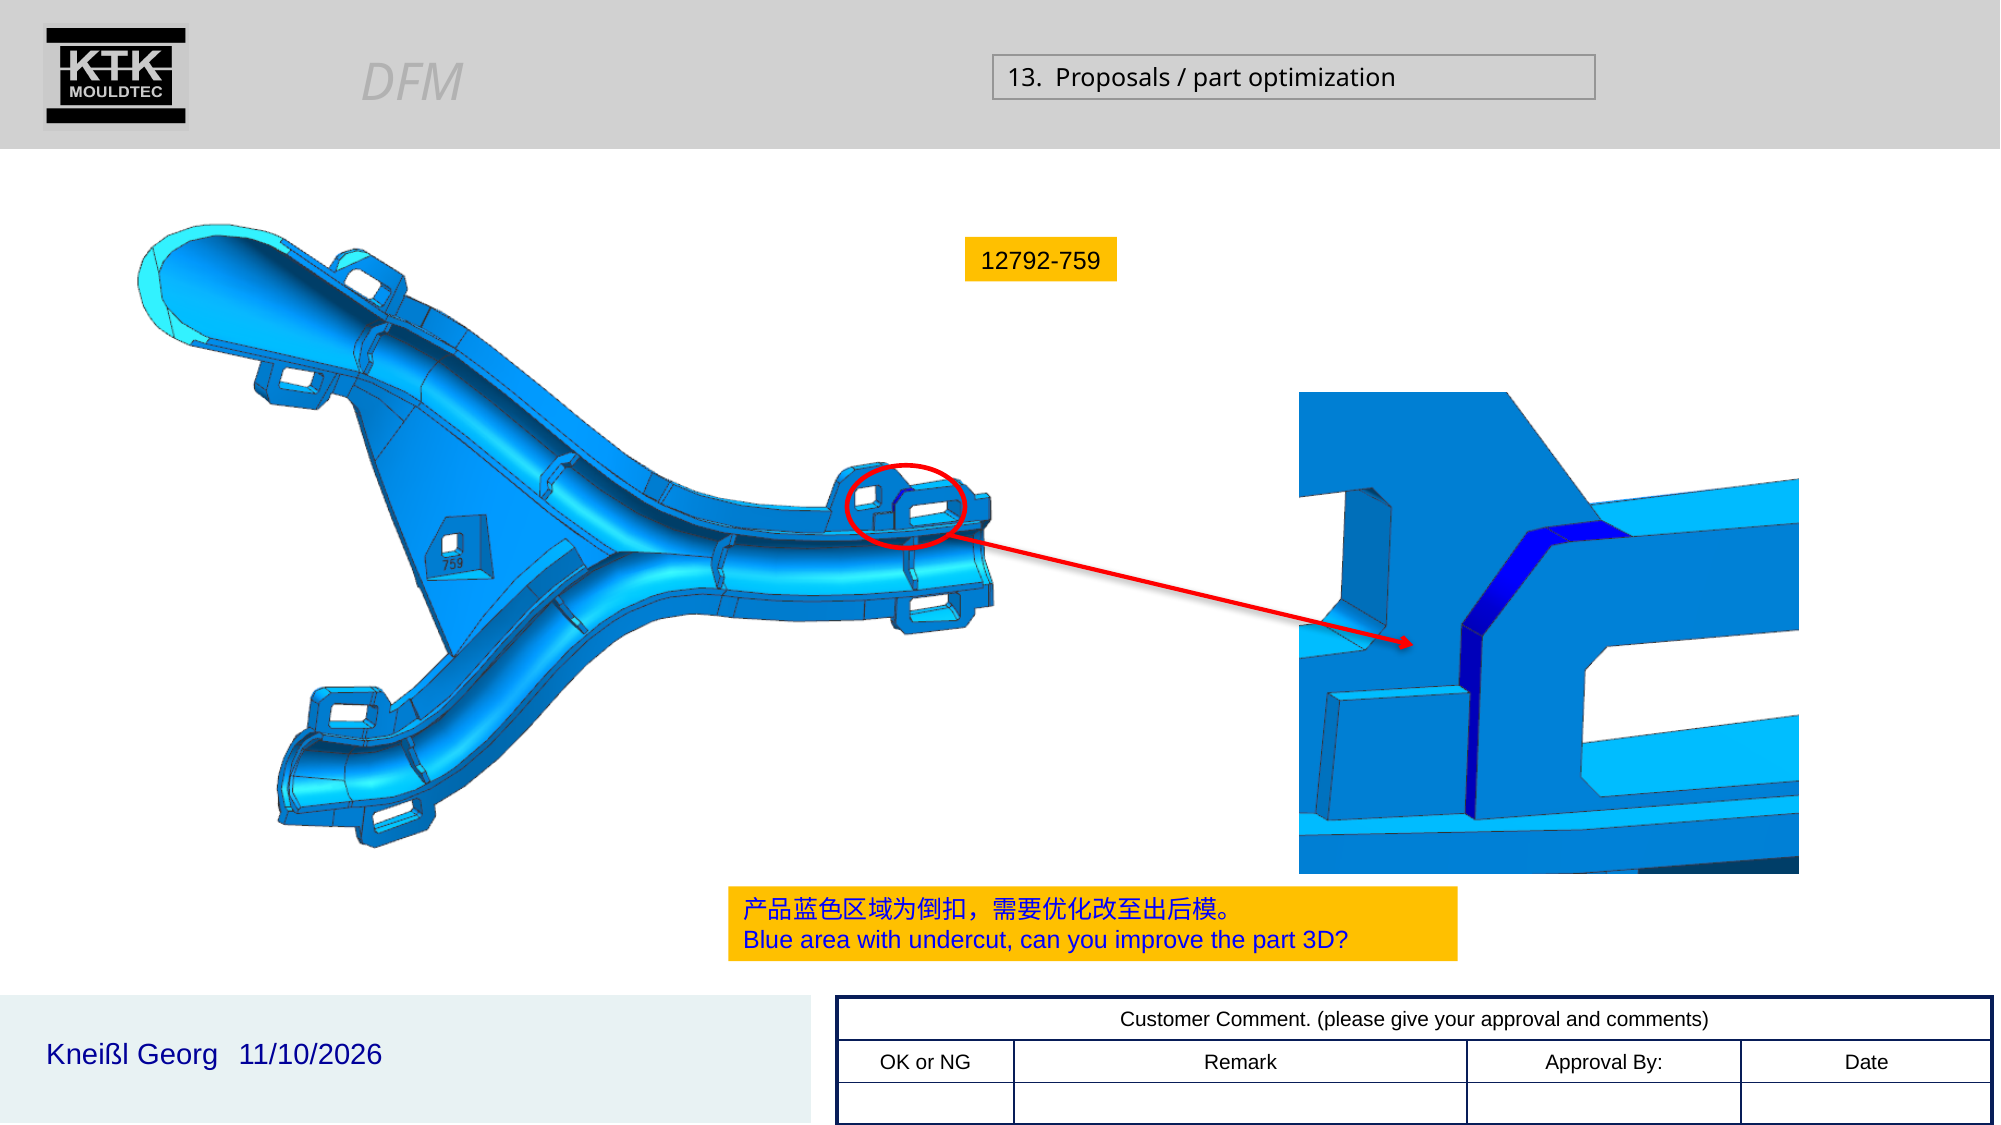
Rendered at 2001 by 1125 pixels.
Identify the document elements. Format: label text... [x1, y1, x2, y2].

picture [1299, 813, 1799, 875]
text_box 12792-759 [1052, 236, 1117, 282]
picture [95, 192, 1048, 875]
picture [1299, 392, 1799, 820]
text_box 产品蓝色区域为倒扣，需要优化改至出后模。 Blue area with undercut, can you improve the part 3D? [728, 886, 1458, 962]
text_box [945, 534, 1414, 646]
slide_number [188, 1027, 433, 1106]
text_box 13. Proposals / part optimization [992, 54, 1595, 100]
